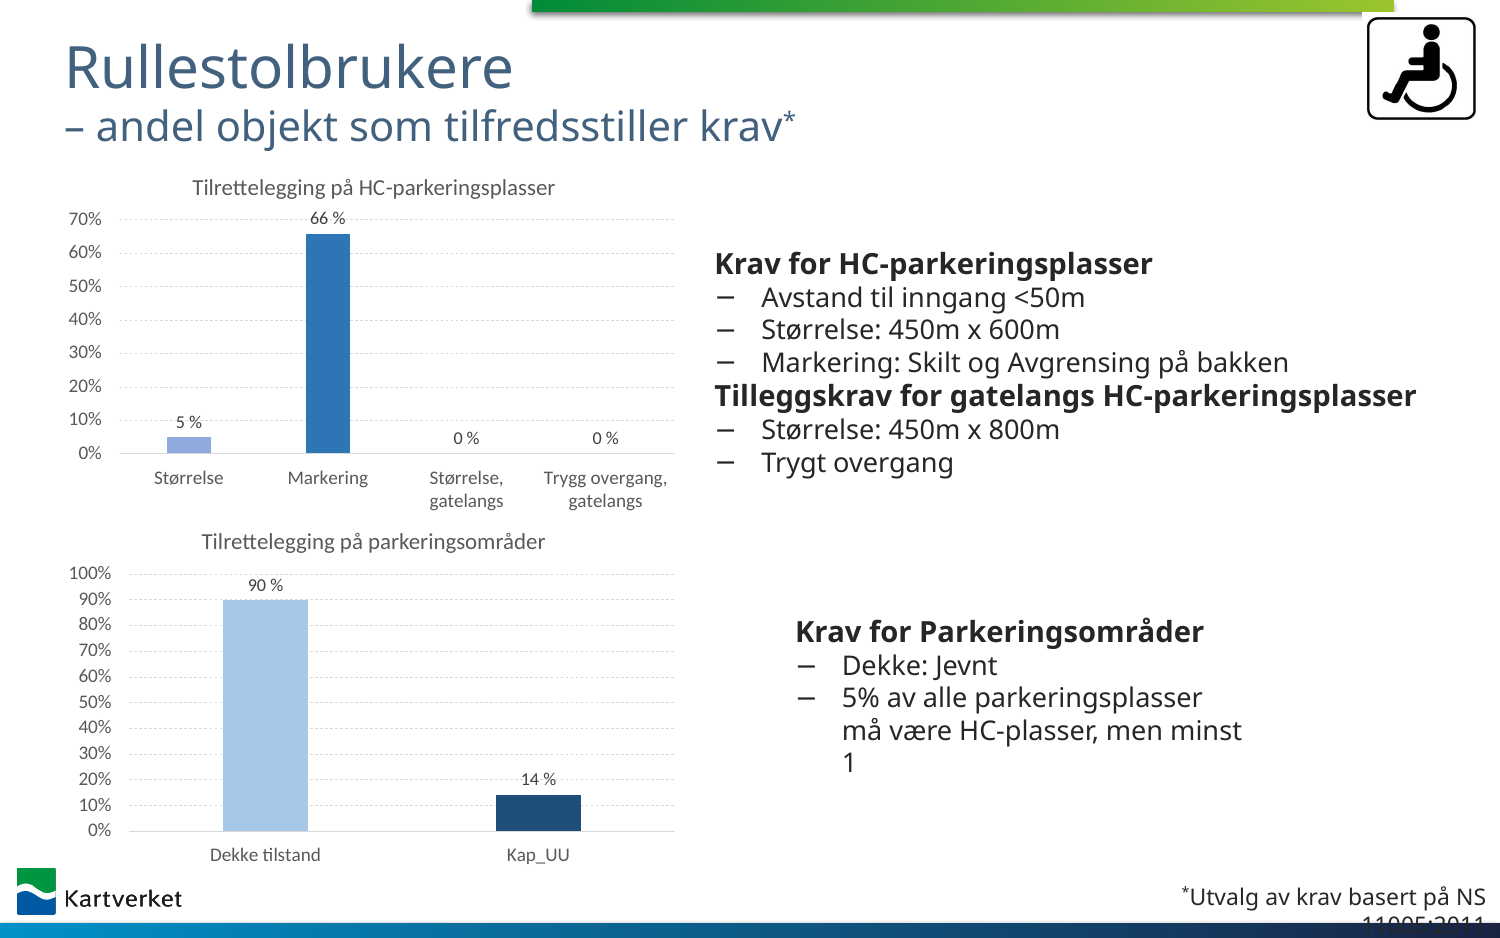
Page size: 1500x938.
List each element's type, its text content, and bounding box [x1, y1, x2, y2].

picture [62, 166, 686, 519]
text_box *Utvalg av krav basert på NS 11005:2011 [1068, 873, 1500, 938]
text_box Krav for HC-parkeringsplasser Avstand til inngang <50m Størrelse: 450m x 600m Markering: Skilt og Avgrensing på bakken Tilleggskrav for gatelangs HC-parkeringsplasser Størrelse: 450m x 800m Trygt overgang [699, 237, 1433, 485]
text_box Rullestolbrukere – andel objekt som tilfredsstiller krav* [49, 25, 1431, 158]
picture [62, 520, 686, 874]
picture [1362, 12, 1481, 126]
text_box Krav for Parkeringsområder Dekke: Jevnt 5% av alle parkeringsplasser må være HC-plasser, men minst 1 [780, 605, 1261, 786]
